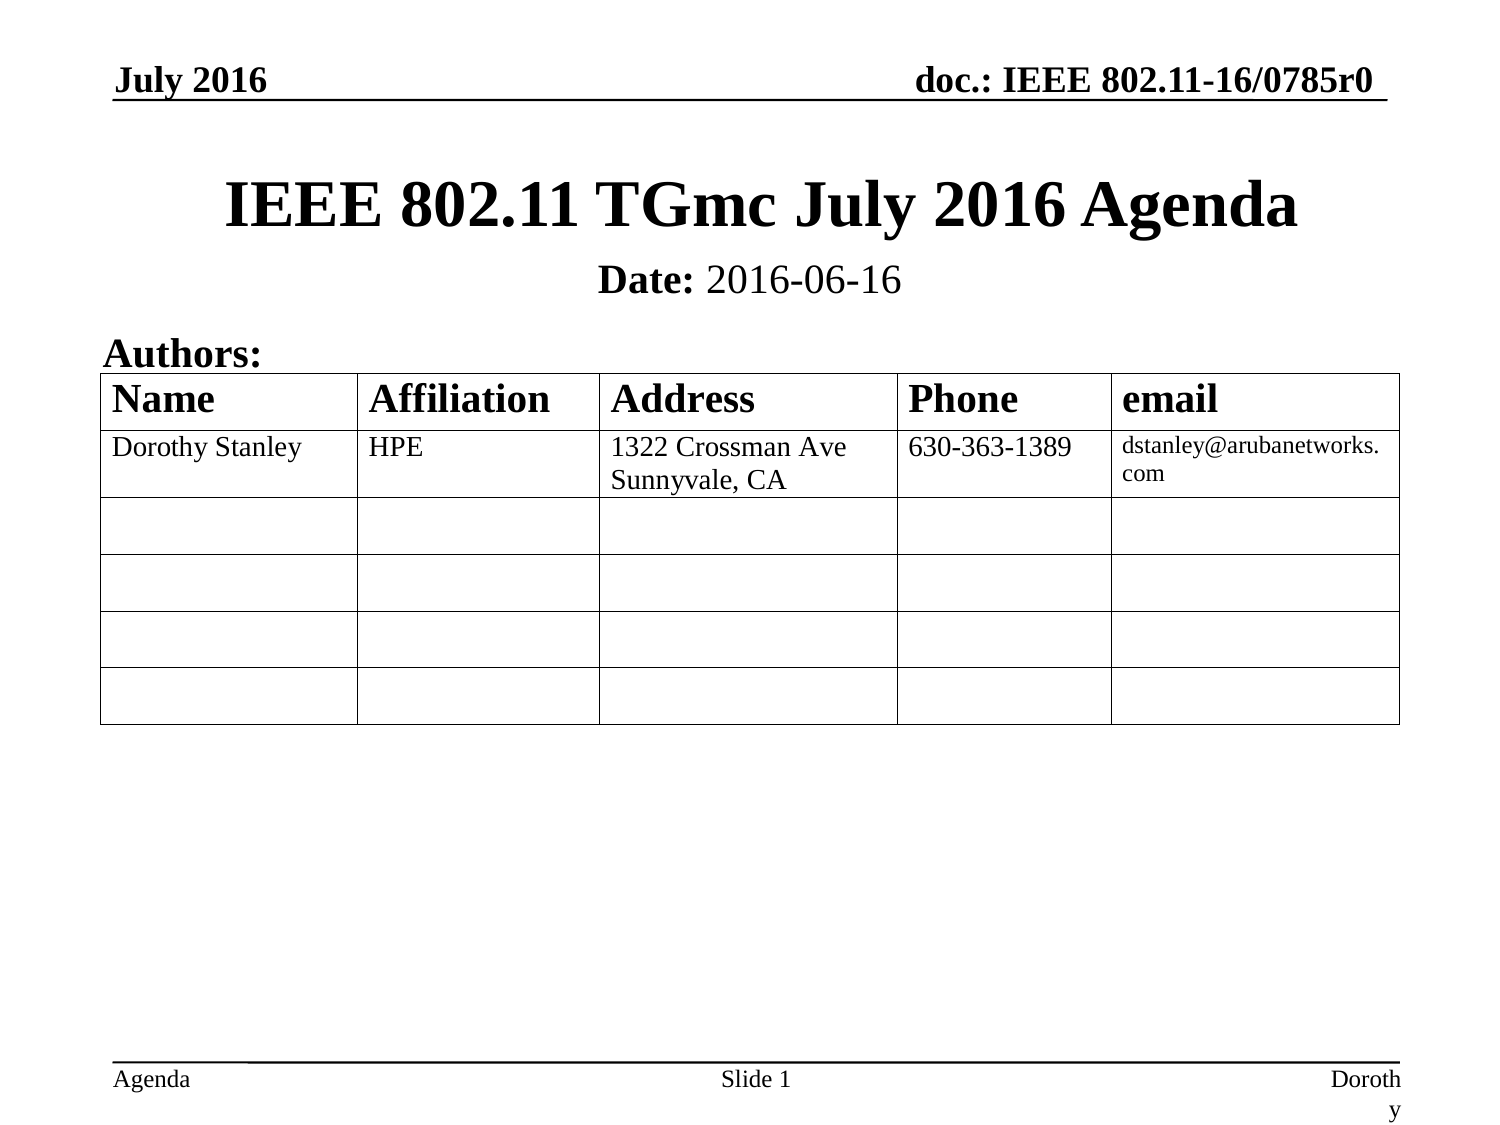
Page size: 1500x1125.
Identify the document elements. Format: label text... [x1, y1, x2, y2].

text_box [85, 372, 1429, 787]
text_box Authors: [87, 318, 325, 371]
slide_number Slide 1 [712, 1062, 800, 1093]
list Date: 2016-06-16 [112, 249, 1388, 313]
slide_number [114, 54, 425, 100]
title IEEE 802.11 TGmc July 2016 Agenda [112, 112, 1413, 288]
footer Dorothy Stanley, HP Enterprise [1325, 1062, 1402, 1093]
